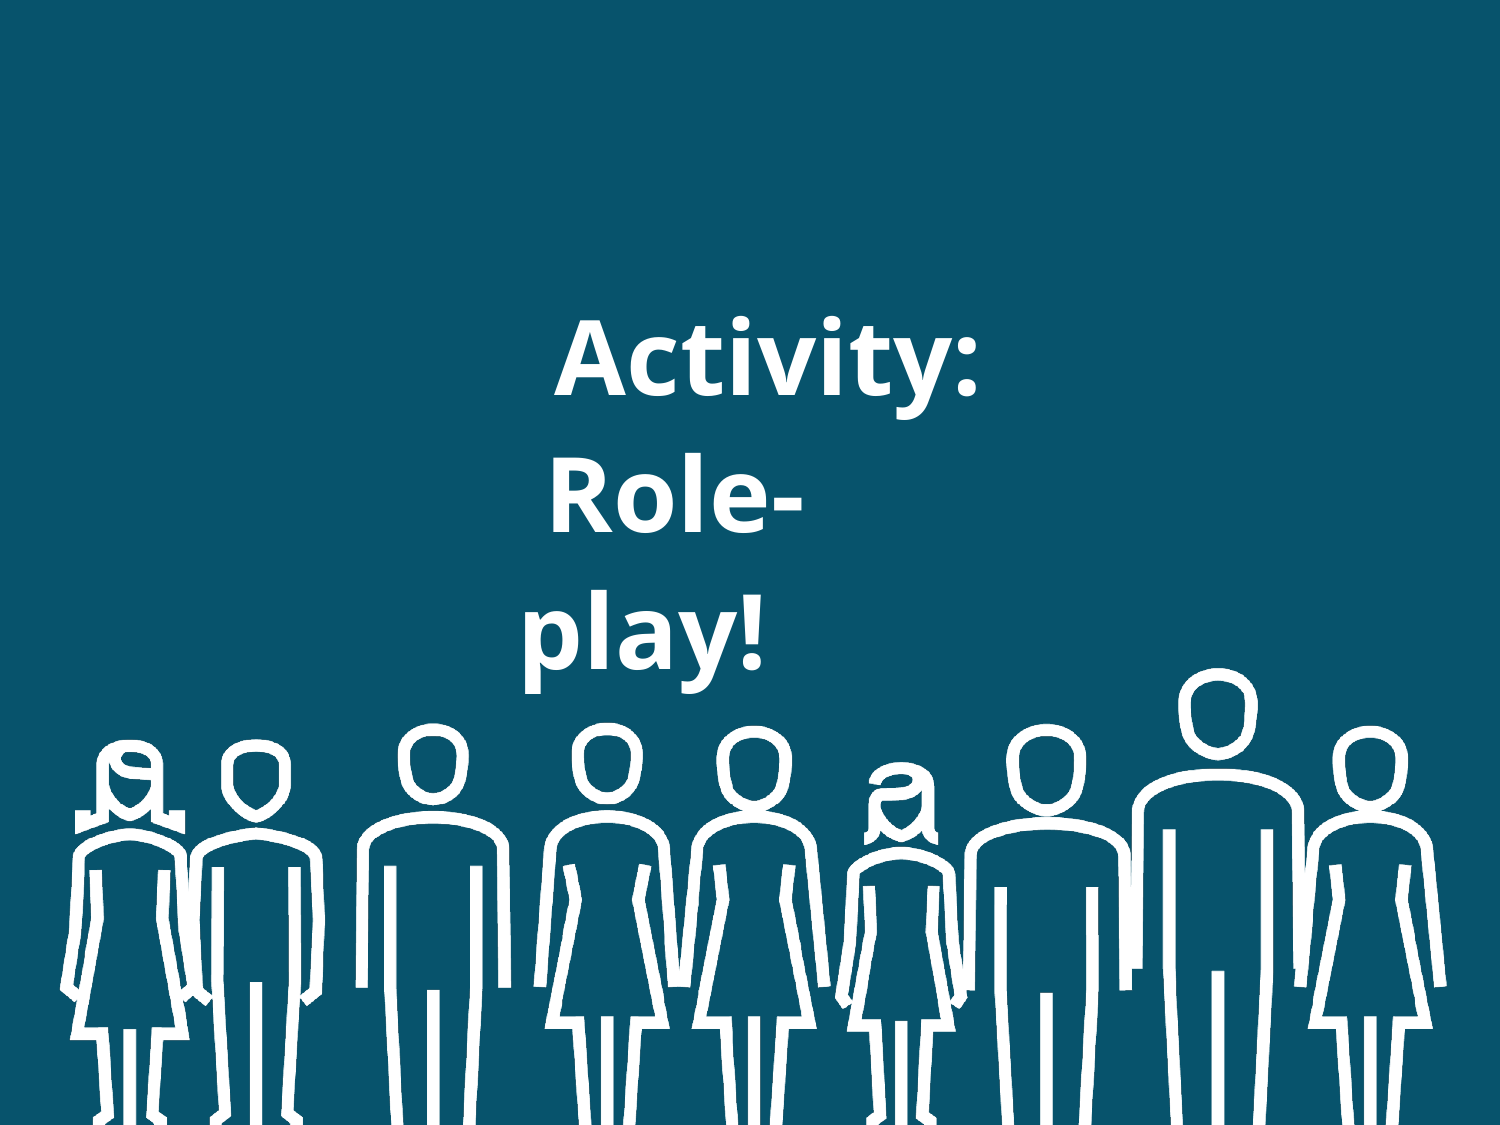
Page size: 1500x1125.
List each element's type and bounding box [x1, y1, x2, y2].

text_box [0, 0, 1500, 1125]
